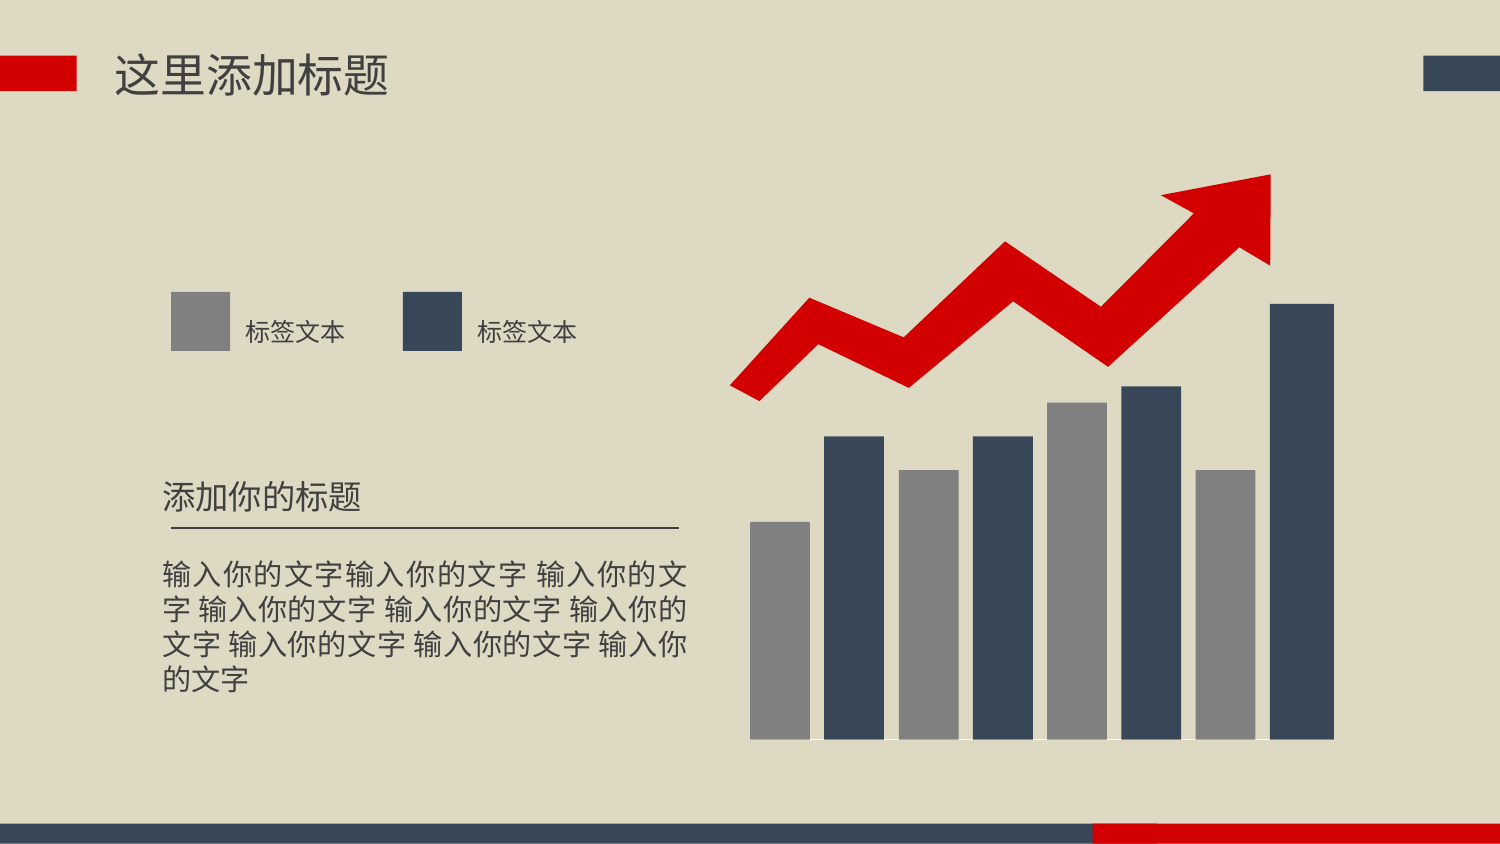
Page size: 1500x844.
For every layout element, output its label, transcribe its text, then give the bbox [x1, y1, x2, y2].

text_box [0, 54, 79, 93]
text_box [171, 291, 231, 351]
text_box [1090, 821, 1500, 844]
text_box 标签文本 [462, 309, 593, 354]
text_box [727, 366, 744, 396]
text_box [749, 303, 1335, 740]
text_box [802, 295, 825, 302]
text_box [0, 821, 1090, 844]
text_box [1421, 54, 1500, 93]
text_box 标签文本 [231, 309, 361, 354]
text_box 添加你的标题 [147, 469, 528, 524]
text_box [1102, 172, 1273, 302]
text_box 这里添加标题 [100, 39, 467, 109]
text_box 输入你的文字输入你的文字 输入你的文字 输入你的文字 输入你的文字 输入你的文字 输入你的文字 输入你的文字 输入你的文字 [147, 548, 703, 704]
text_box [937, 239, 1098, 302]
text_box [401, 290, 464, 353]
